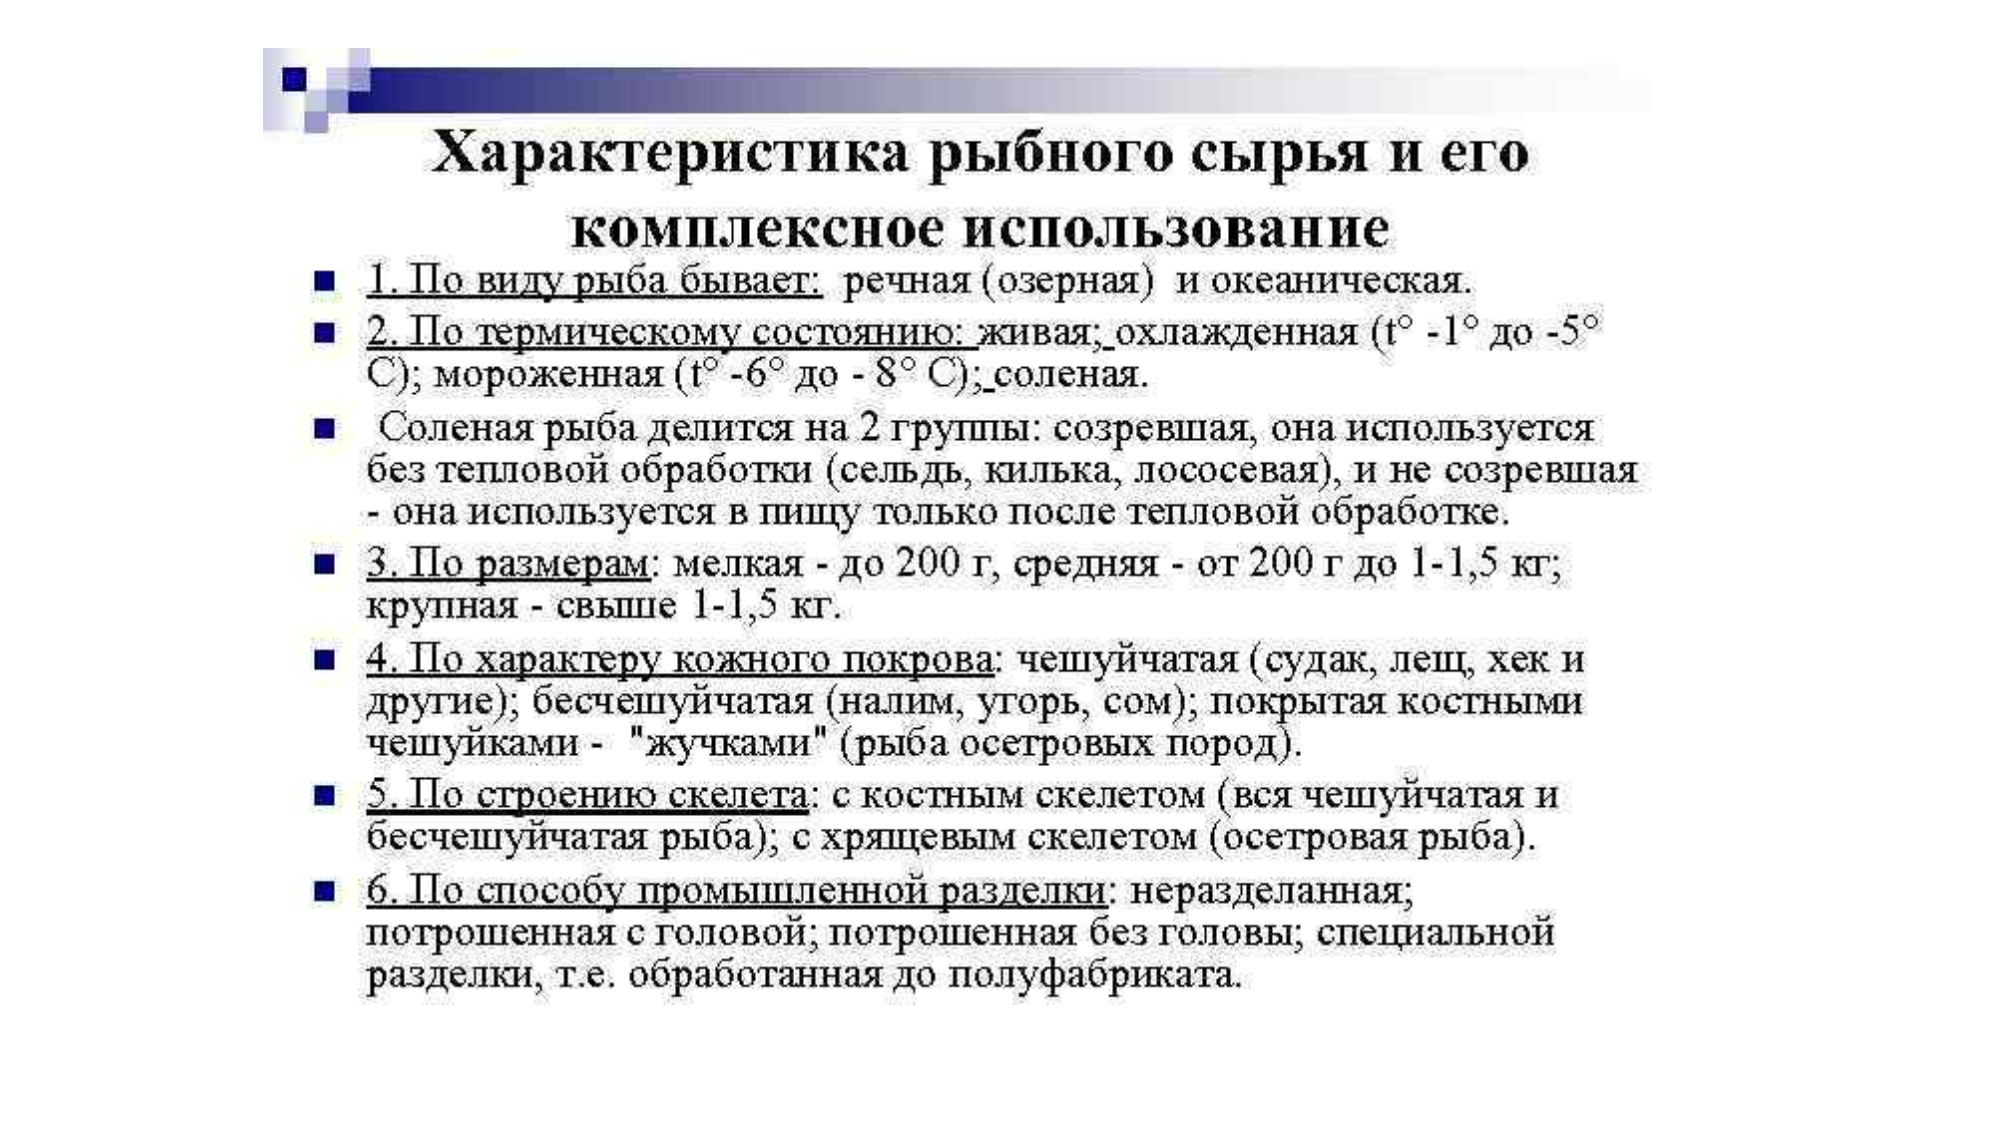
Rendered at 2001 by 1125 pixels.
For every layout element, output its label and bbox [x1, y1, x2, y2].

picture [263, 48, 1700, 1125]
